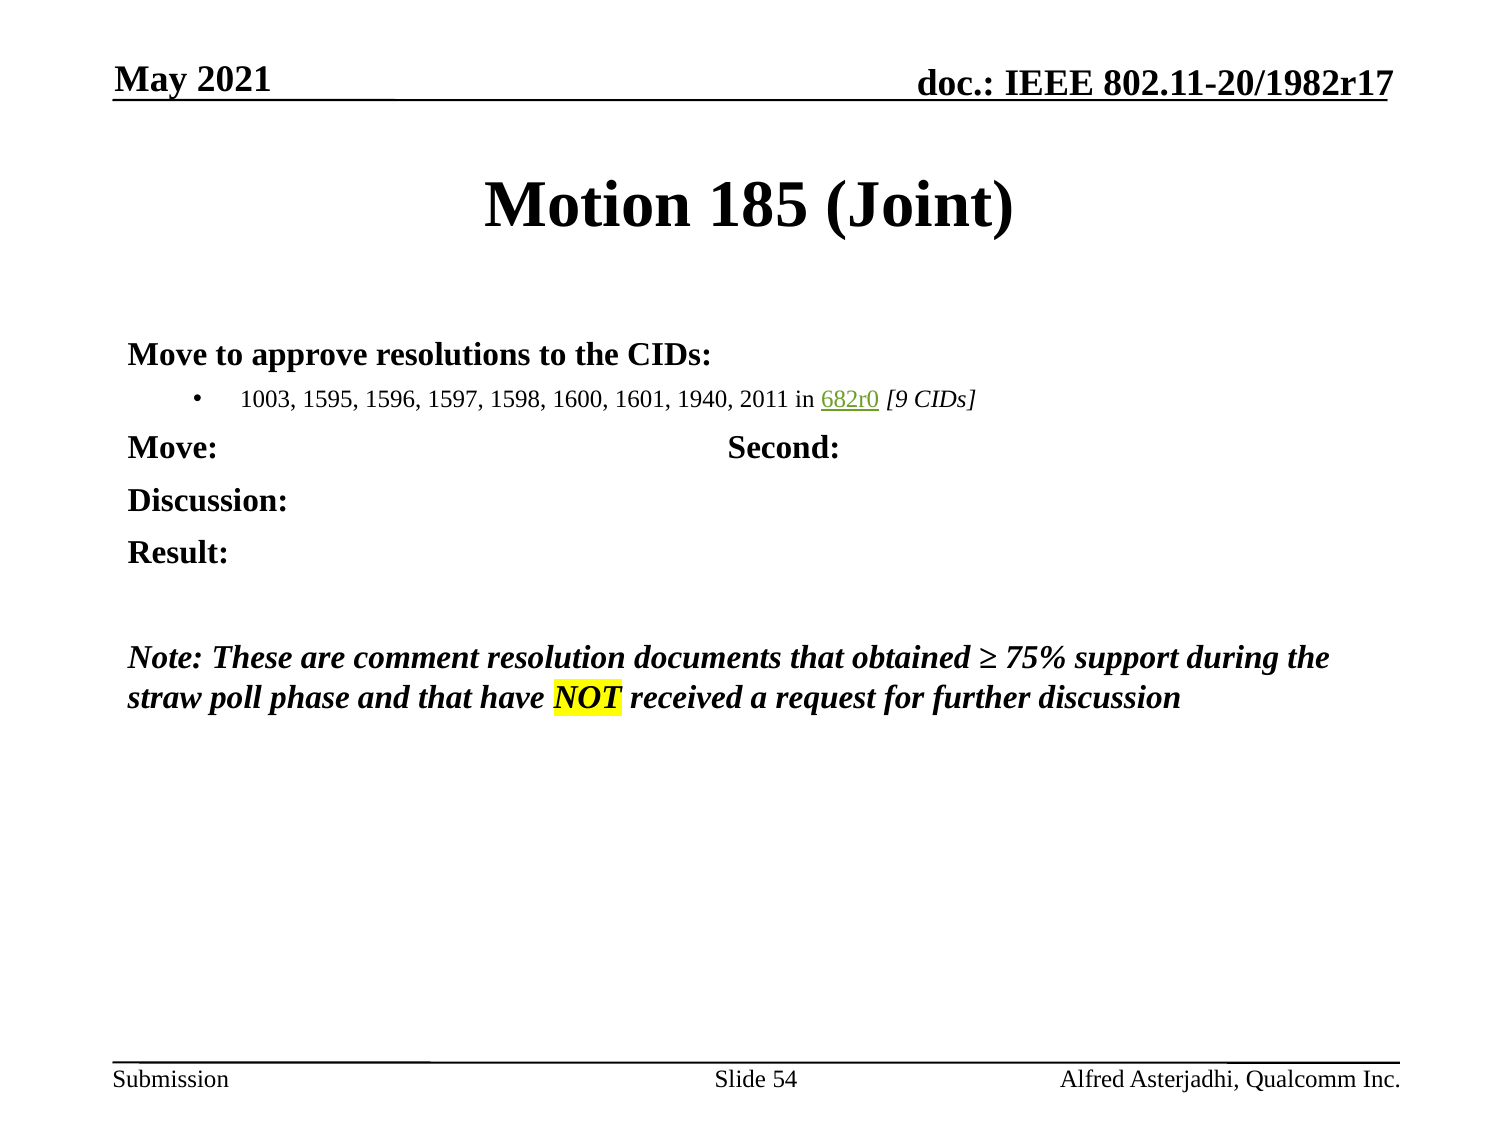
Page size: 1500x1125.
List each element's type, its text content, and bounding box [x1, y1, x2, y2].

title Motion 185 (Joint) [112, 112, 1388, 288]
list Move to approve resolutions to the CIDs: 1003, 1595, 1596, 1597, 1598, 1600, 1601, 1940, 2011 in 682r0 [9 CIDs] Move: Second: Discussion: Result: Note: These are comment resolution documents that obtained ≥ 75% support during the straw poll phase and that have NOT received a request for further discussion [112, 324, 1388, 1000]
slide_number Slide 54 [712, 1061, 800, 1123]
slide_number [114, 54, 423, 100]
footer Alfred Asterjadhi, Qualcomm Inc. [878, 1061, 1402, 1093]
